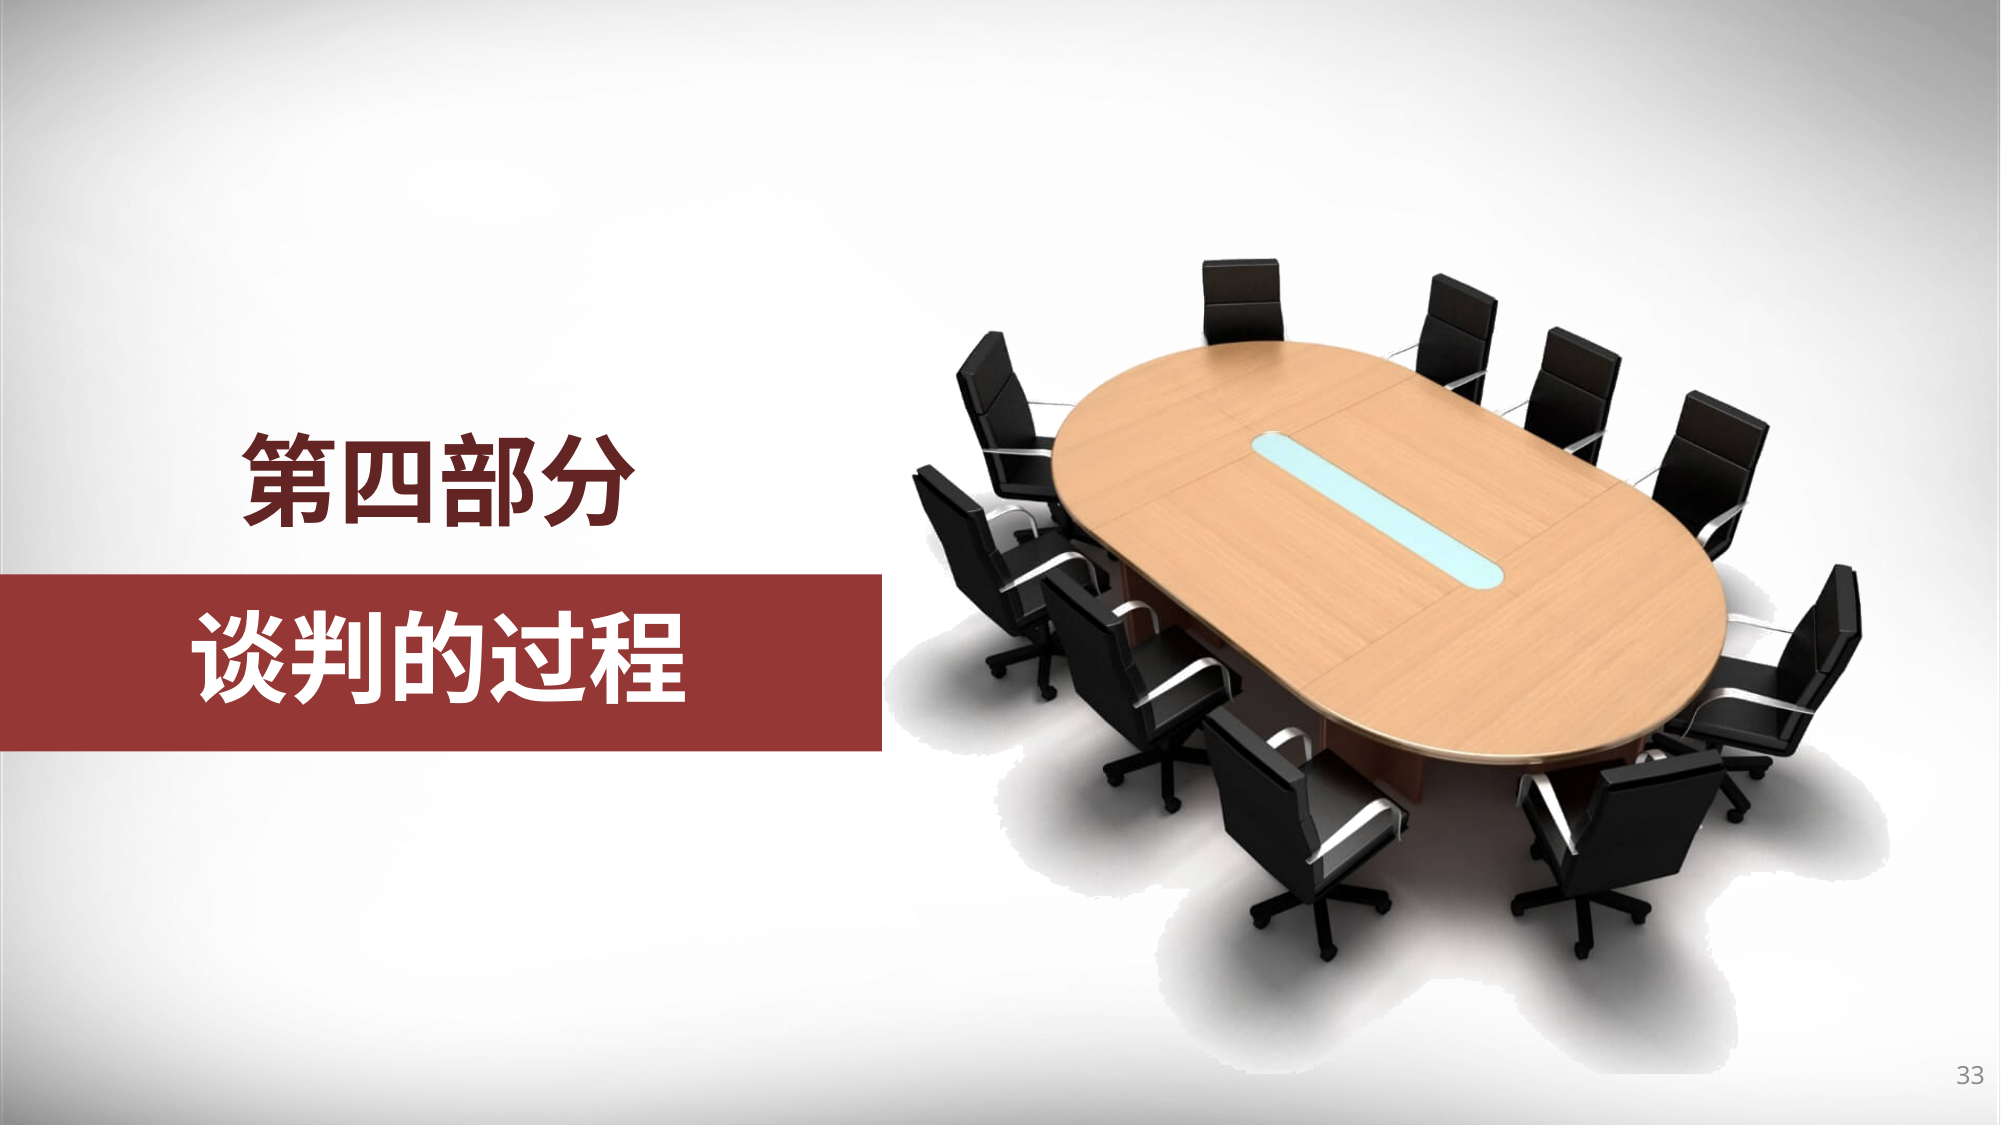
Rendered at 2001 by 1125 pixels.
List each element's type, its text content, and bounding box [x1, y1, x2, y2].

list 谈判的过程 [19, 587, 859, 738]
picture [0, 0, 2001, 1125]
list 第四部分 [167, 410, 711, 561]
slide_number 33 [1889, 1046, 2000, 1107]
